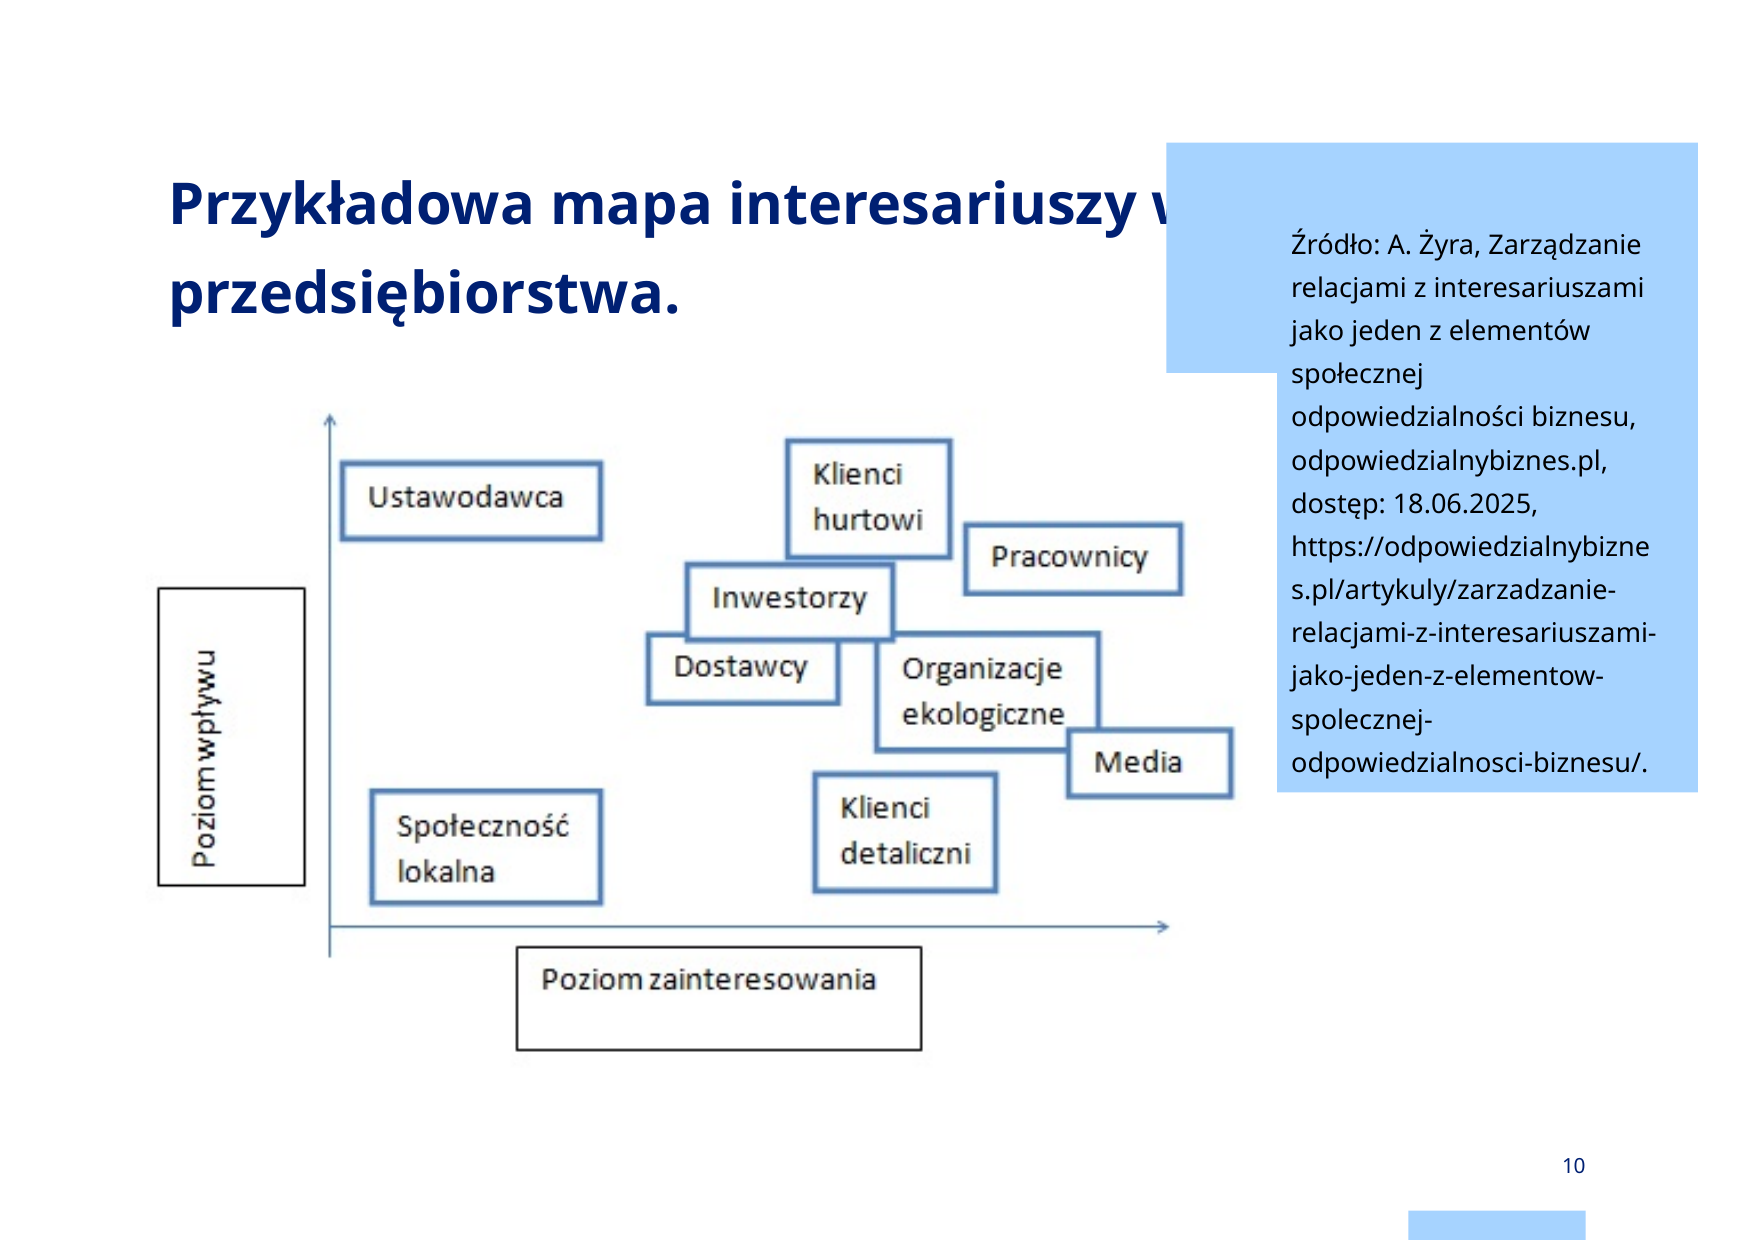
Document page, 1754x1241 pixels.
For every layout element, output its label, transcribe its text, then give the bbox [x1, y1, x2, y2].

title Przykładowa mapa interesariuszy wymyślonego przedsiębiorstwa. [168, 147, 1166, 325]
slide_number ‹#› [1408, 1151, 1586, 1182]
text_box Źródło: A. Żyra, Zarządzanie relacjami z interesariuszami jako jeden z elementów społecznej odpowiedzialności biznesu, odpowiedzialnybiznes.pl, dostęp: 18.06.2025, https://odpowiedzialnybiznes.pl/artykuly/zarzadzanie-relacjami-z-interesariuszami-jako-jeden-z-elementow-spolecznej-odpowiedzialnosci-biznesu/. [1276, 208, 1673, 795]
text_box [1166, 142, 1698, 793]
text_box [1225, 201, 1639, 279]
picture [110, 373, 1277, 1093]
